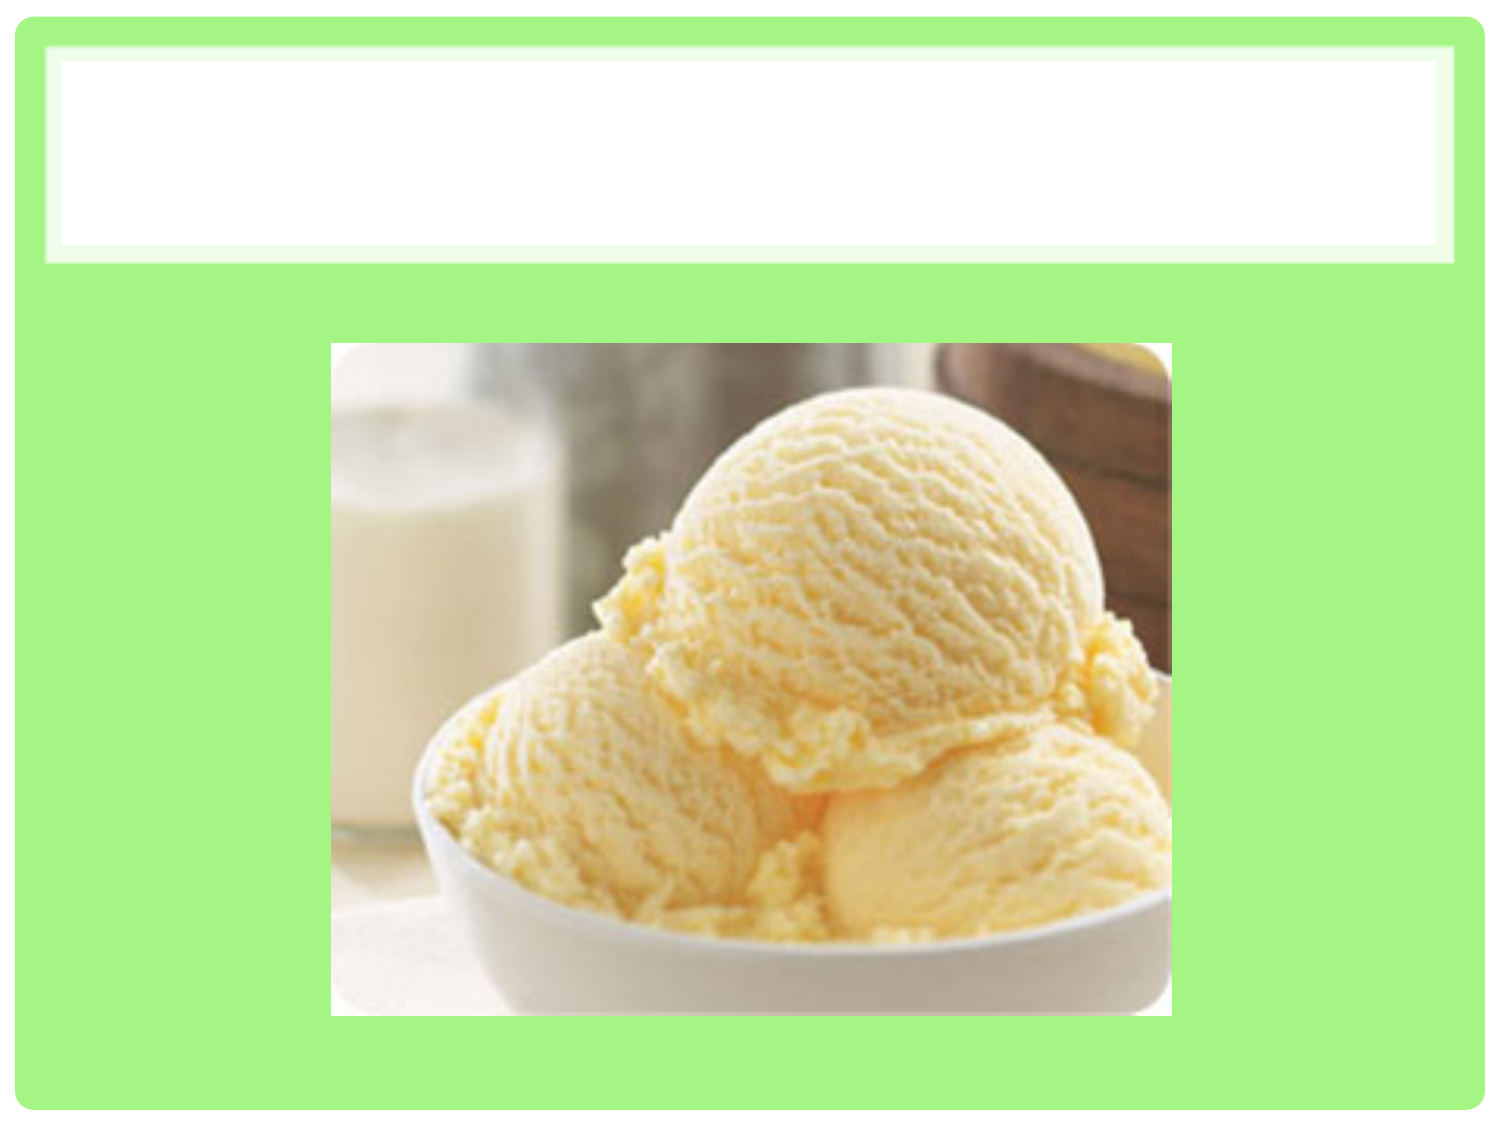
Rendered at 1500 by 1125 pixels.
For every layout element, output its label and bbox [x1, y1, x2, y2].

picture [331, 343, 1172, 1016]
